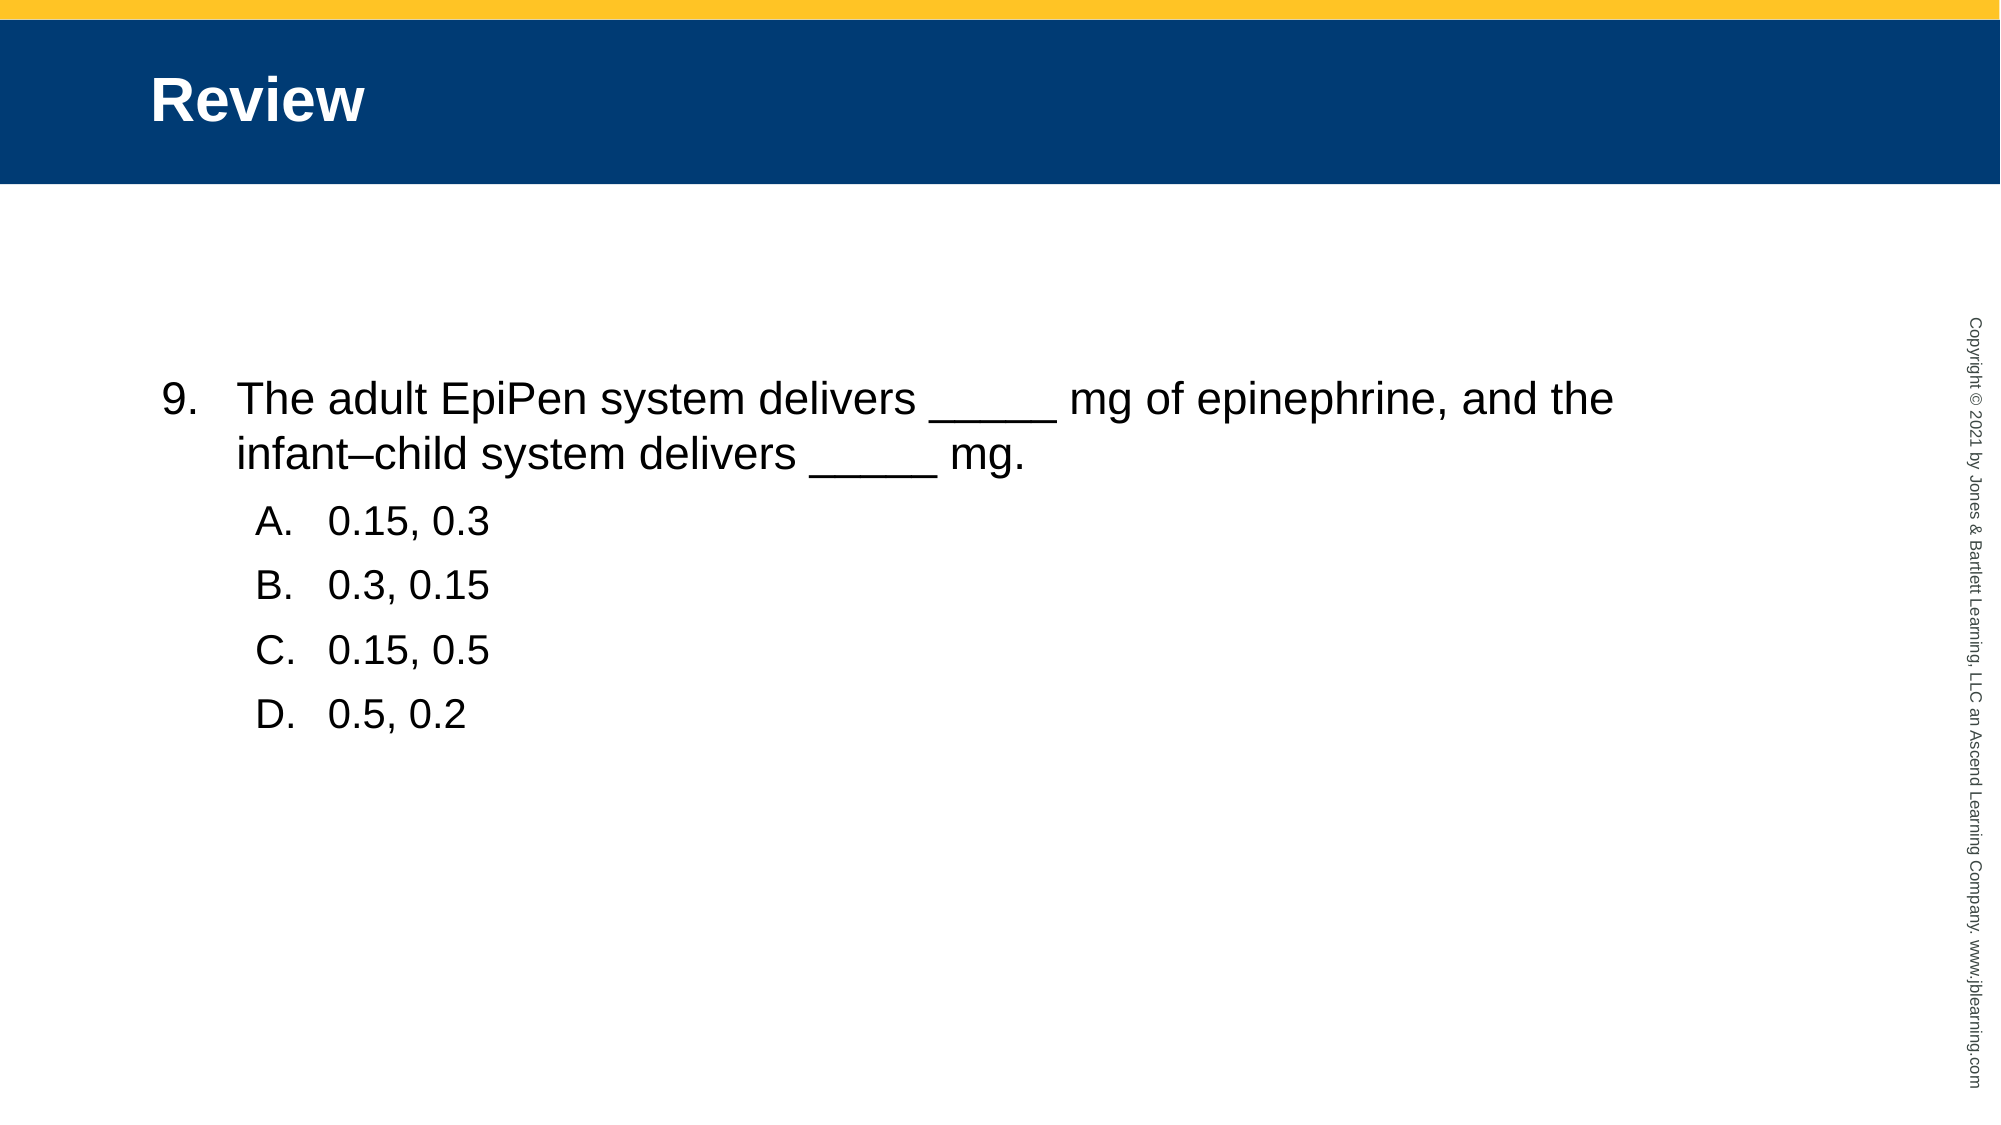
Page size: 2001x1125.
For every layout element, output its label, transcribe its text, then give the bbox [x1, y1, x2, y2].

list The adult EpiPen system delivers _____ mg of epinephrine, and the infant–child system delivers _____ mg. 0.15, 0.3 0.3, 0.15 0.15, 0.5 0.5, 0.2 [146, 361, 1859, 1016]
title Review [0, 19, 2000, 185]
